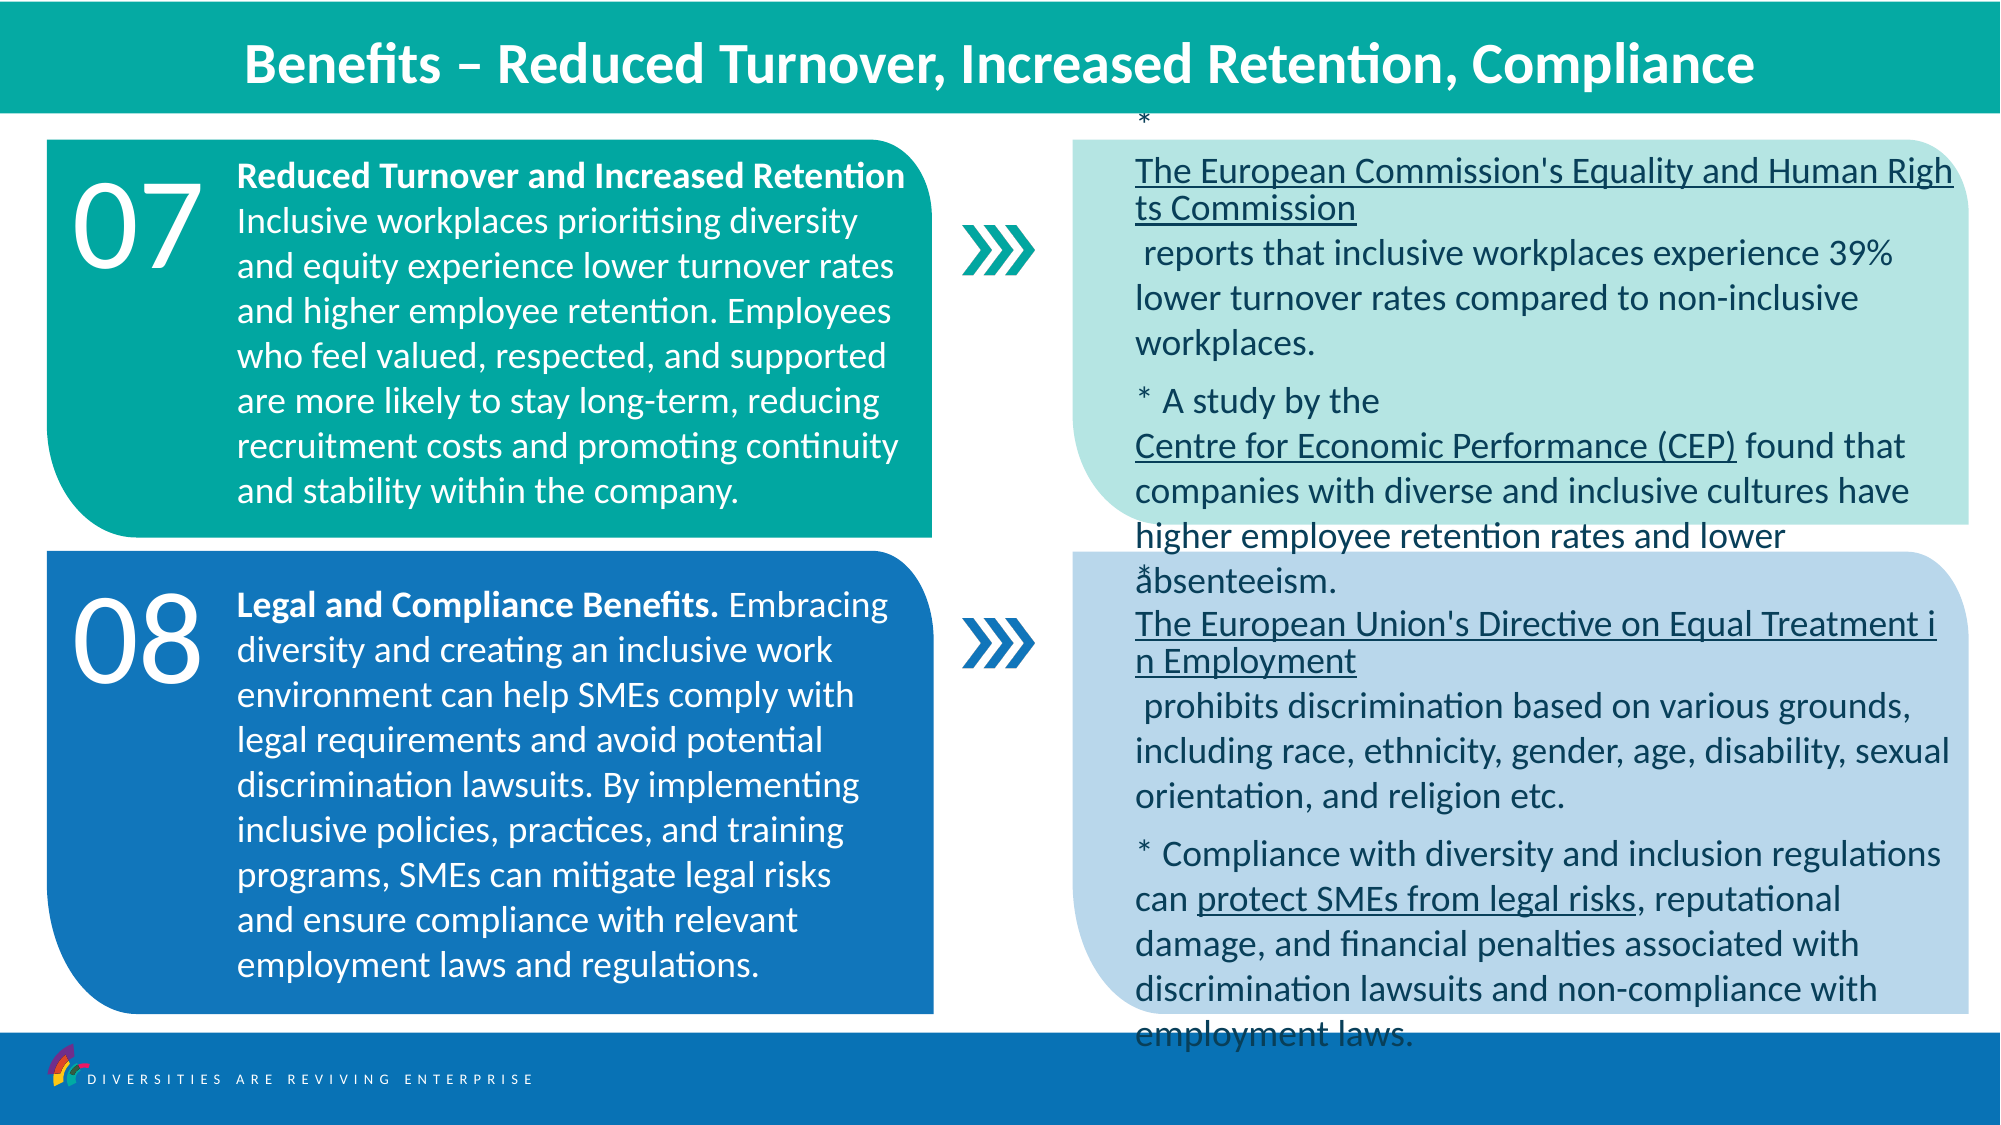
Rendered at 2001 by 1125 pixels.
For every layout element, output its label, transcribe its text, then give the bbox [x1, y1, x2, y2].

text_box [1072, 139, 1969, 525]
text_box Legal and Compliance Benefits. Embracing diversity and creating an inclusive work environment can help SMEs comply with legal requirements and avoid potential discrimination lawsuits. By implementing inclusive policies, practices, and training programs, SMEs can mitigate legal risks and ensure compliance with relevant employment laws and regulations. [222, 684, 913, 881]
text_box Reduced Turnover and Increased Retention Inclusive workplaces prioritising diversity and equity experience lower turnover rates and higher employee retention. Employees who feel valued, respected, and supported are more likely to stay long-term, reducing recruitment costs and promoting continuity and stability within the company. [222, 233, 936, 430]
text_box [46, 139, 932, 538]
text_box [46, 550, 934, 1015]
text_box [0, 114, 2000, 1034]
picture [955, 599, 1041, 686]
text_box [0, 1, 2000, 114]
text_box * The European Commission's Equality and Human Rights Commission reports that inclusive workplaces experience 39% lower turnover rates compared to non-inclusive workplaces. * A study by the Centre for Economic Performance (CEP) found that companies with diverse and inclusive cultures have higher employee retention rates and lower absenteeism. [1120, 233, 1969, 431]
text_box * The European Union's Directive on Equal Treatment in Employment prohibits discrimination based on various grounds, including race, ethnicity, gender, age, disability, sexual orientation, and religion etc. * Compliance with diversity and inclusion regulations can protect SMEs from legal risks, reputational damage, and financial penalties associated with discrimination lawsuits and non-compliance with employment laws. [1120, 686, 1969, 883]
text_box Benefits – Reduced Turnover, Increased Retention, Compliance [165, 35, 1835, 132]
text_box 07 [38, 114, 220, 271]
picture [955, 207, 1041, 293]
text_box [1072, 551, 1969, 1014]
text_box 08 [38, 528, 220, 686]
